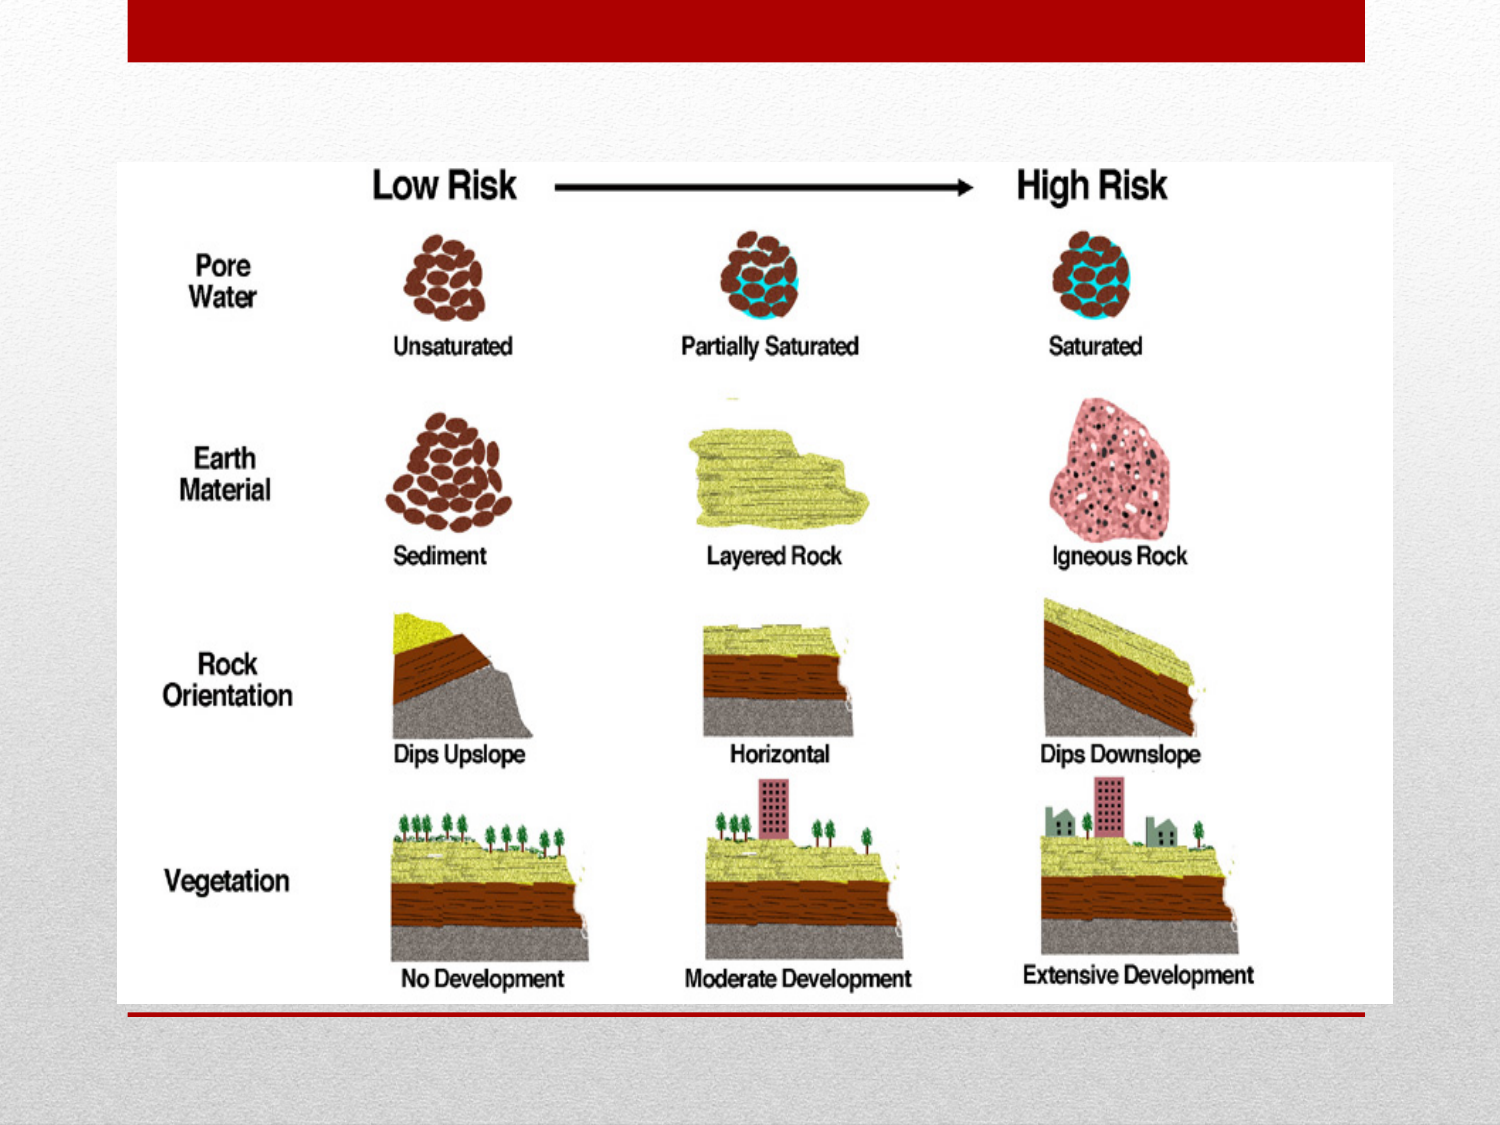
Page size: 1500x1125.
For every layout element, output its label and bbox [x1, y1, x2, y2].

picture [116, 161, 1393, 1005]
